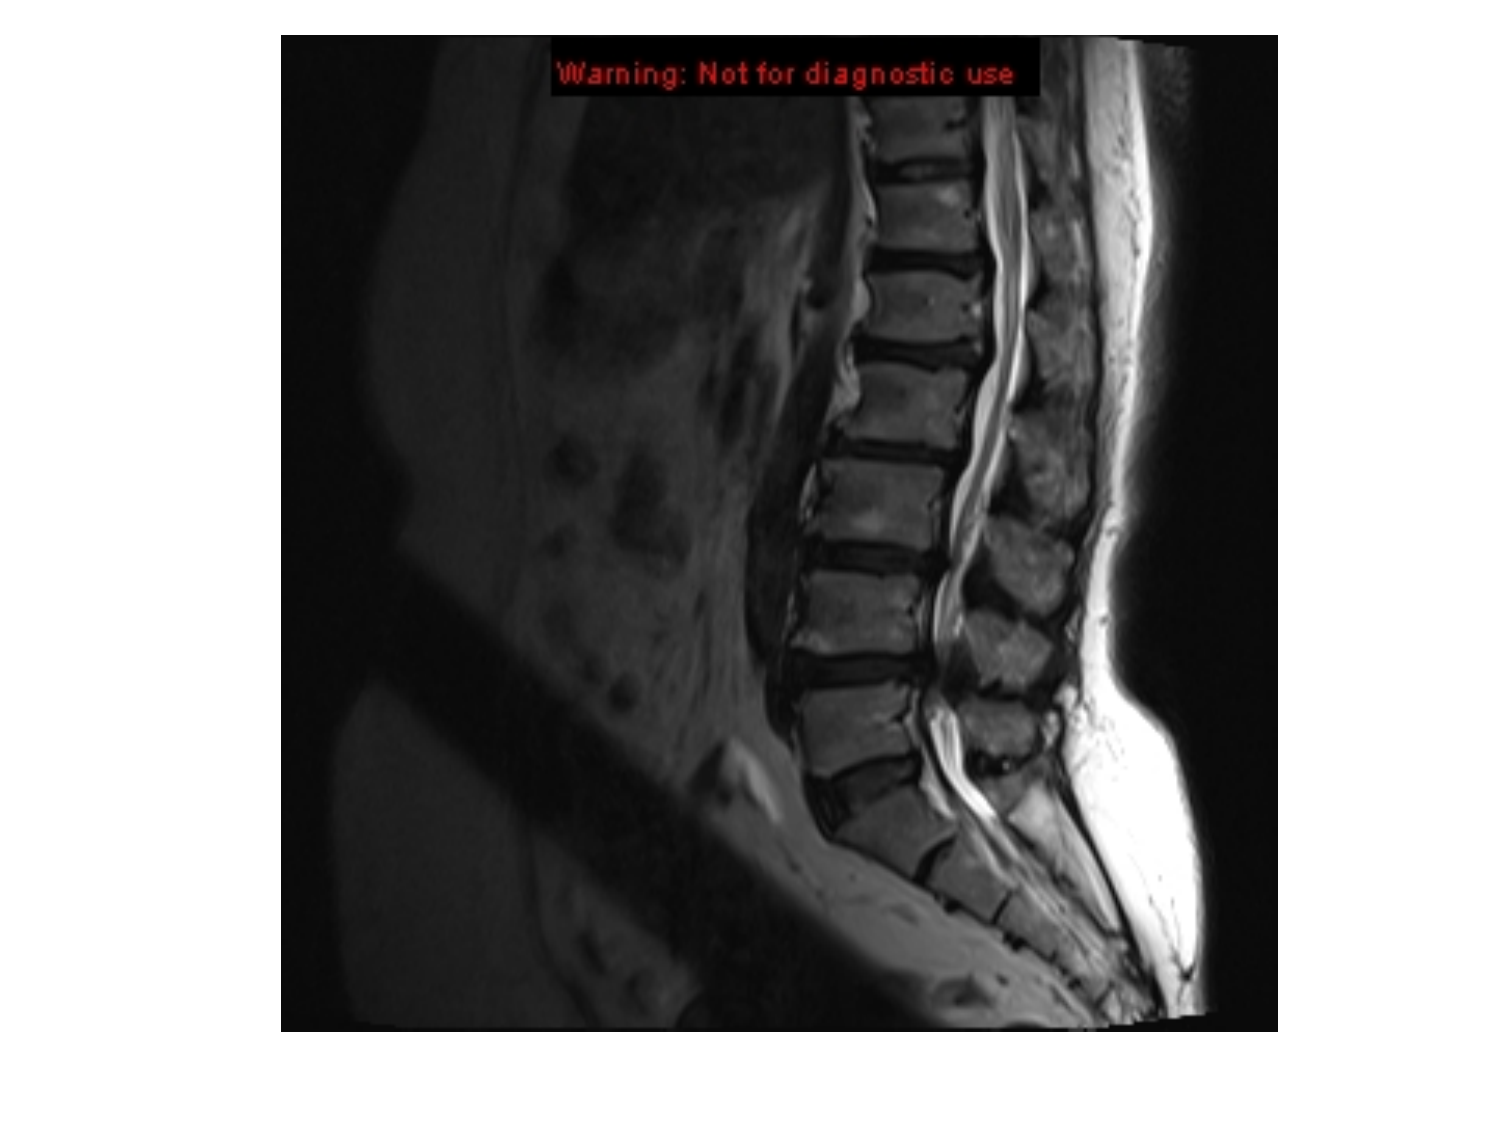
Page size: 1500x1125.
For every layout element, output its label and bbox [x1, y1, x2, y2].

picture [280, 34, 1278, 1032]
